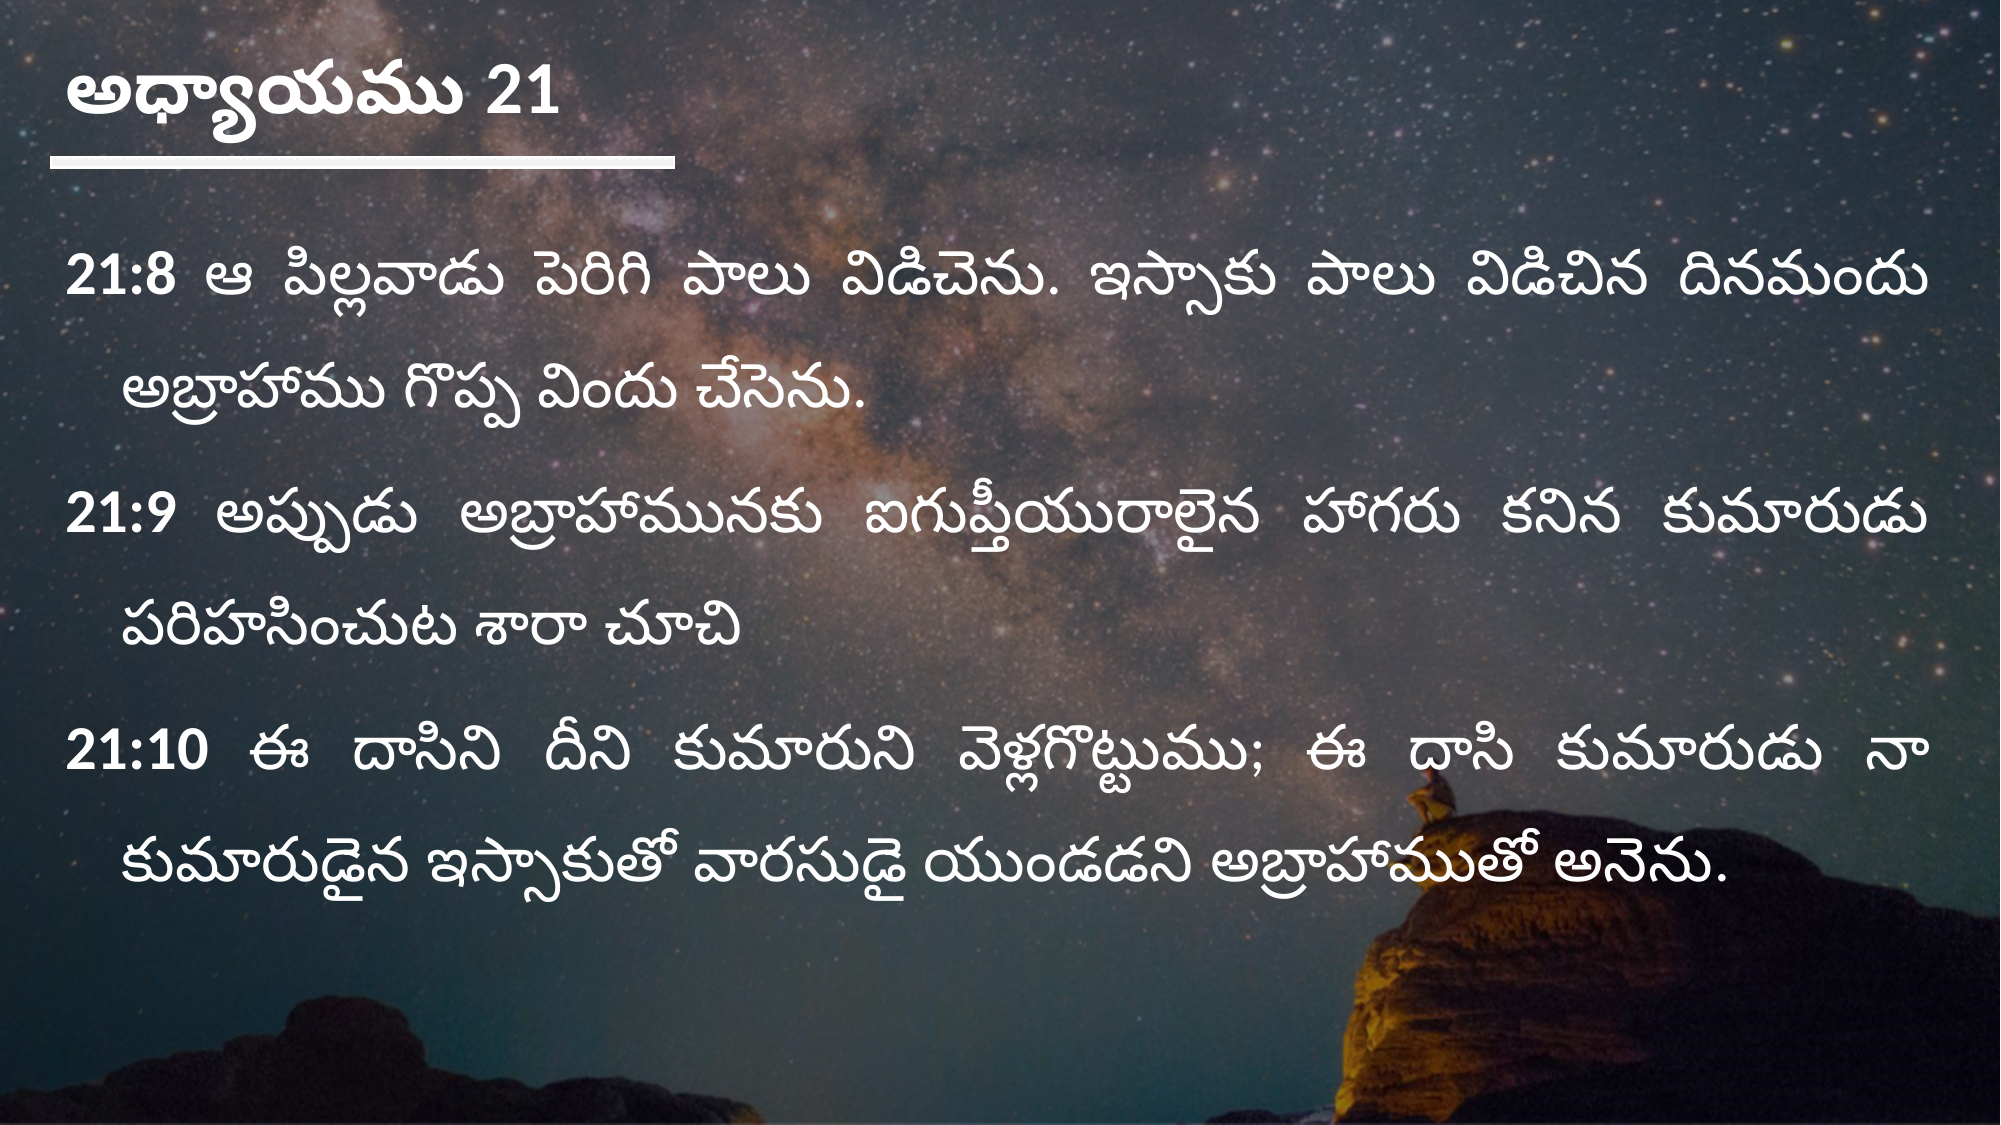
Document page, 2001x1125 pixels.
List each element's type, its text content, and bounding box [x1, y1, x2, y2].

list 21:8 ఆ పిల్లవాడు పెరిగి పాలు విడిచెను. ఇస్సాకు పాలు విడిచిన దినమందు అబ్రాహాము గొప్ప విందు చేసెను. 21:9 అప్పుడు అబ్రాహామునకు ఐగుప్తీయురాలైన హాగరు కనిన కుమారుడు పరిహసించుట శారా చూచి 21:10 ఈ దాసిని దీని కుమారుని వెళ్లగొట్టుము; ఈ దాసి కుమారుడు నా కుమారుడైన ఇస్సాకుతో వారసుడై యుండడని అబ్రాహాముతో అనెను. [50, 187, 1946, 1063]
picture [0, 0, 2000, 1125]
title అధ్యాయము 21 [50, 0, 1925, 167]
